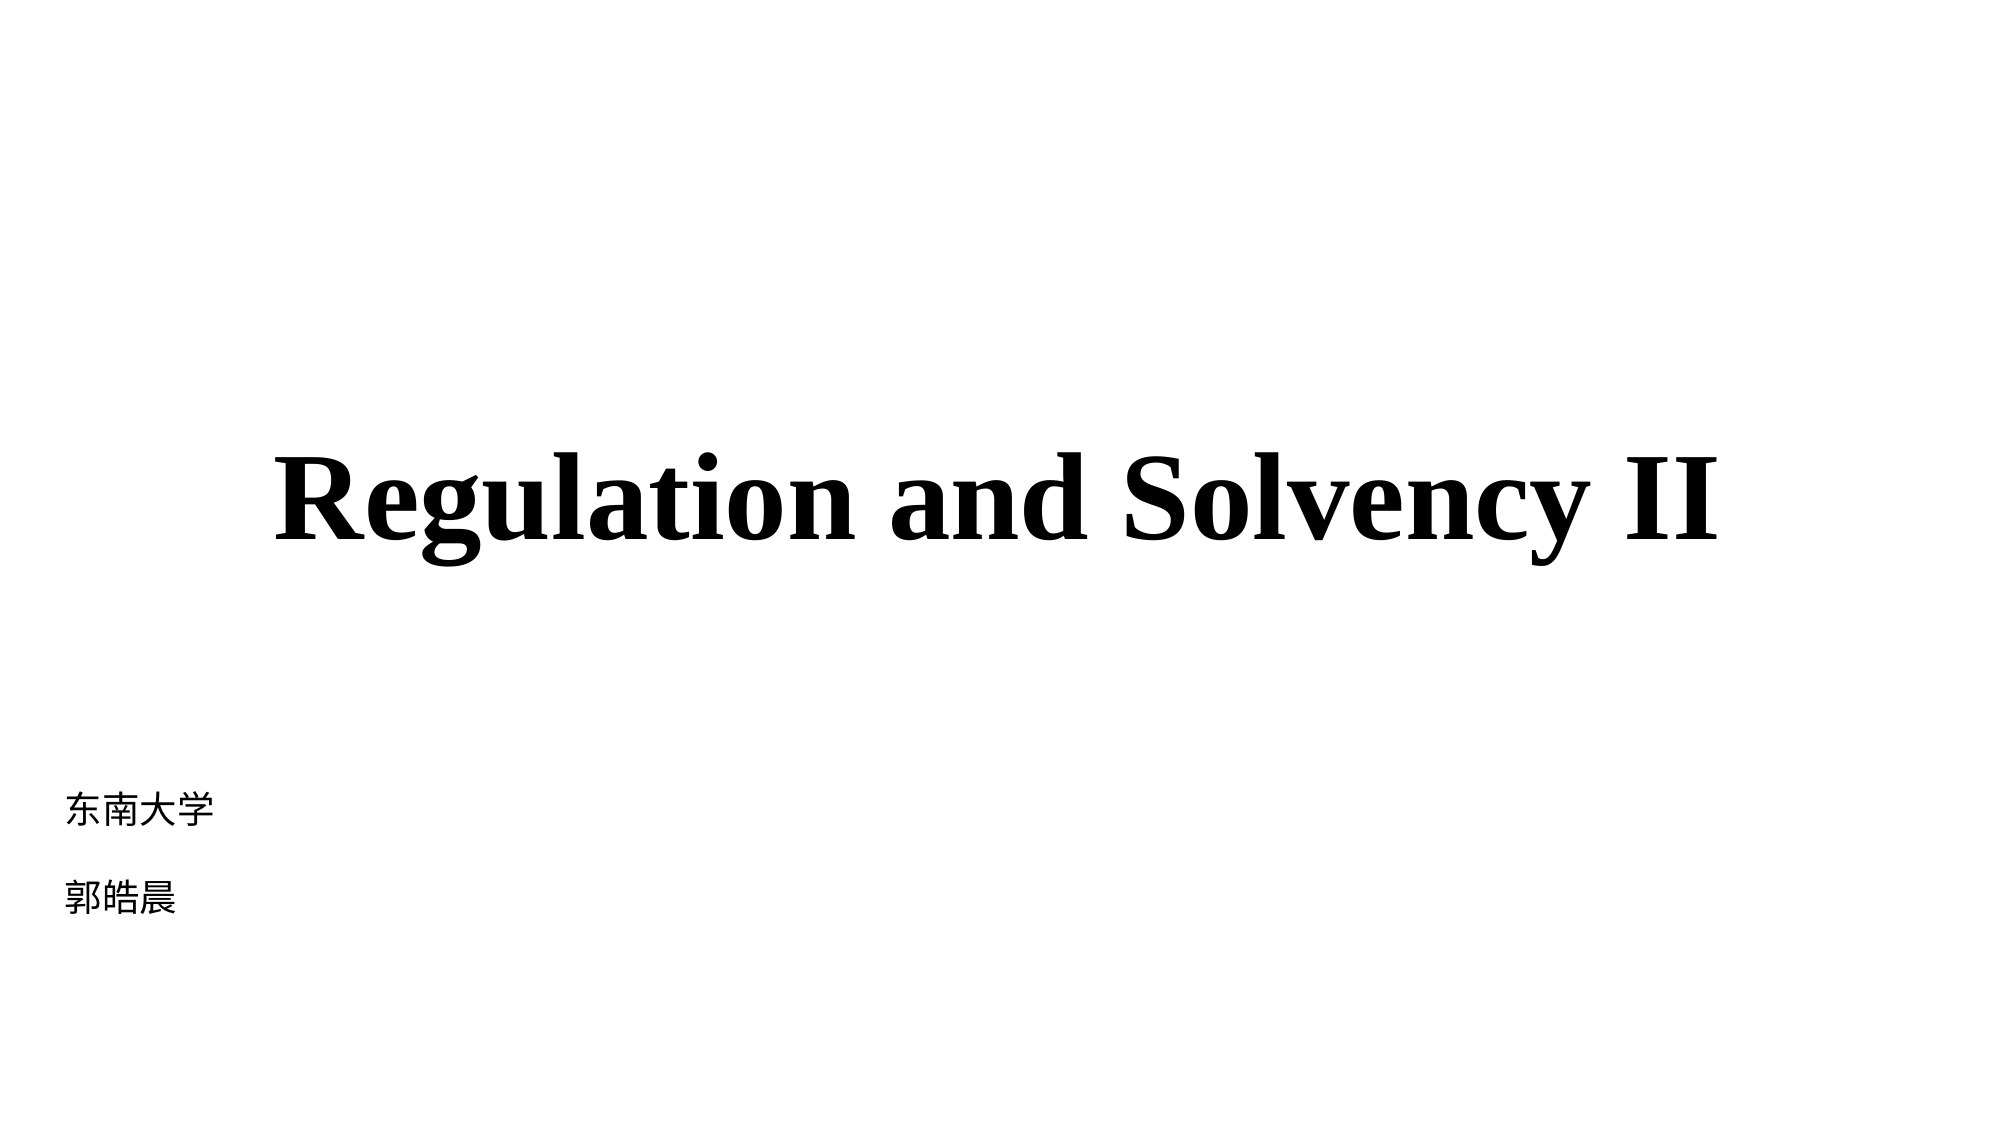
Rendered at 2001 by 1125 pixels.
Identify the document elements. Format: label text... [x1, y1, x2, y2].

title Regulation and Solvency II [173, 103, 1824, 573]
subtitle 东南大学 郭皓晨 [49, 755, 1550, 1028]
